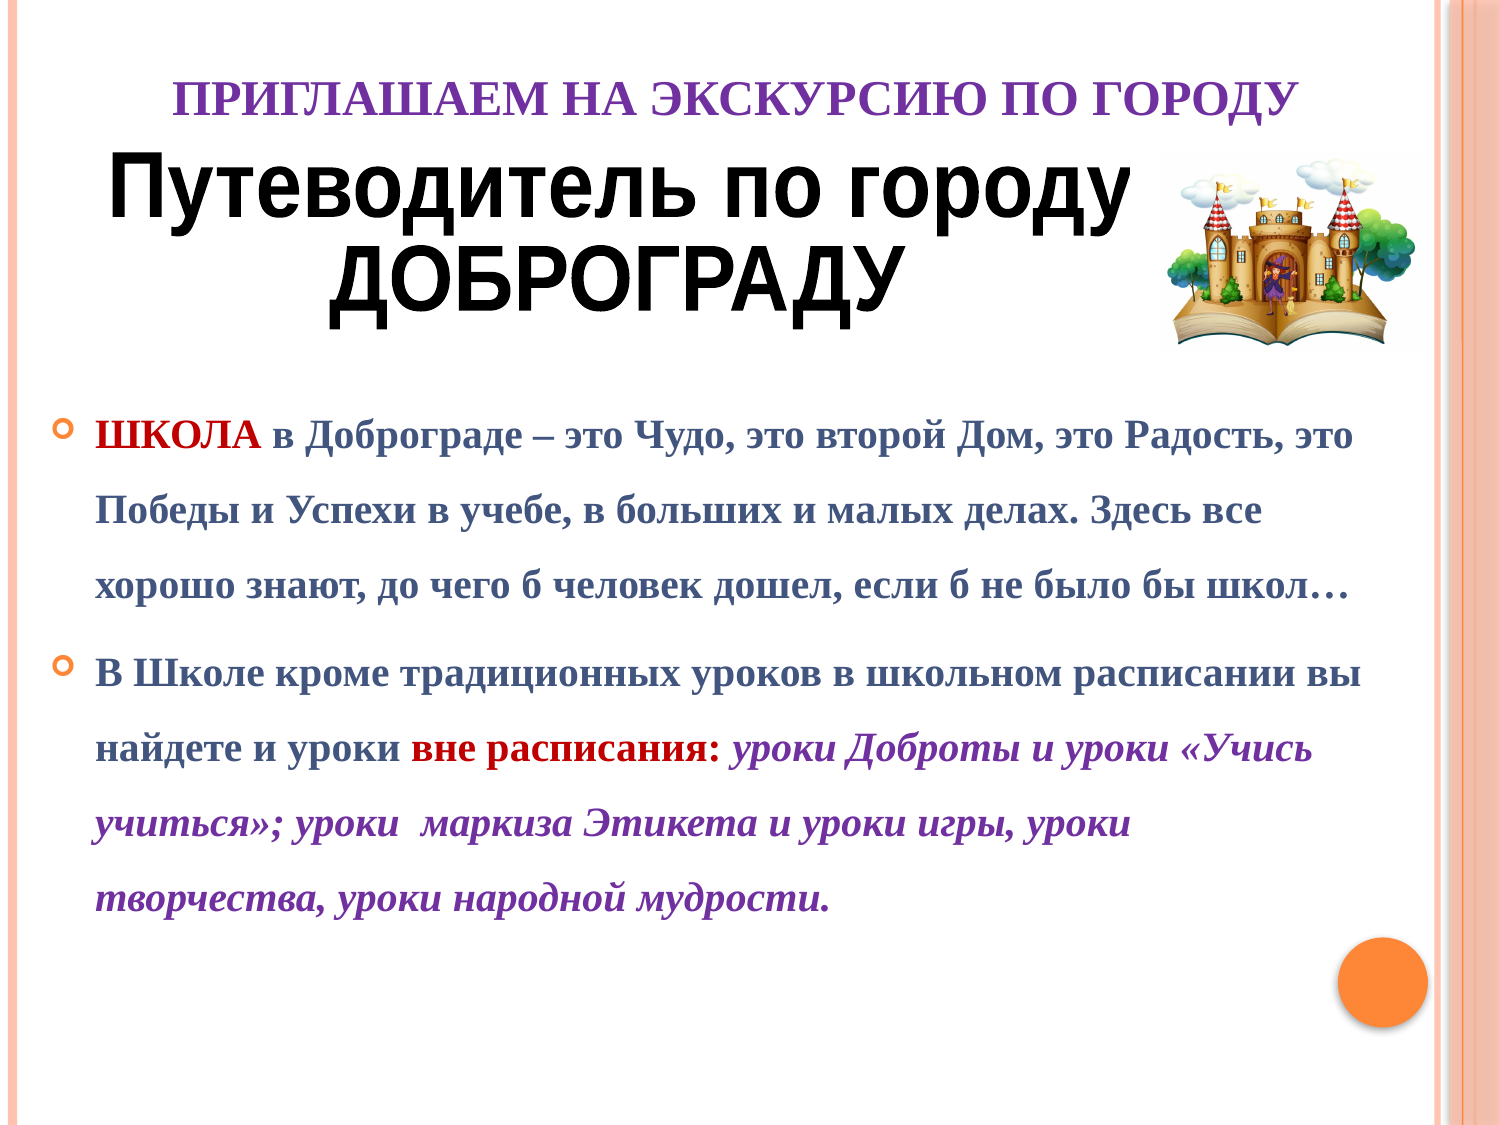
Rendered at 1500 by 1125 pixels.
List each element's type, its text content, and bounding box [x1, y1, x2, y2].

text_box ПРИГЛАШАЕМ НА ЭКСКУРСИЮ ПО ГОРОДУ [157, 58, 1316, 134]
picture [1159, 151, 1422, 353]
list ШКОЛА в Доброграде – это Чудо, это второй Дом, это Радость, это Победы и Успехи в учебе, в больших и малых делах. Здесь все хорошо знают, до чего б человек дошел, если б не было бы школ… В Школе кроме традиционных уроков в школьном расписании вы найдете и уроки вне расписания: уроки Доброты и уроки «Учись учиться»; уроки маркиза Этикета и уроки игры, уроки творчества, уроки народной мудрости. [35, 375, 1383, 1087]
